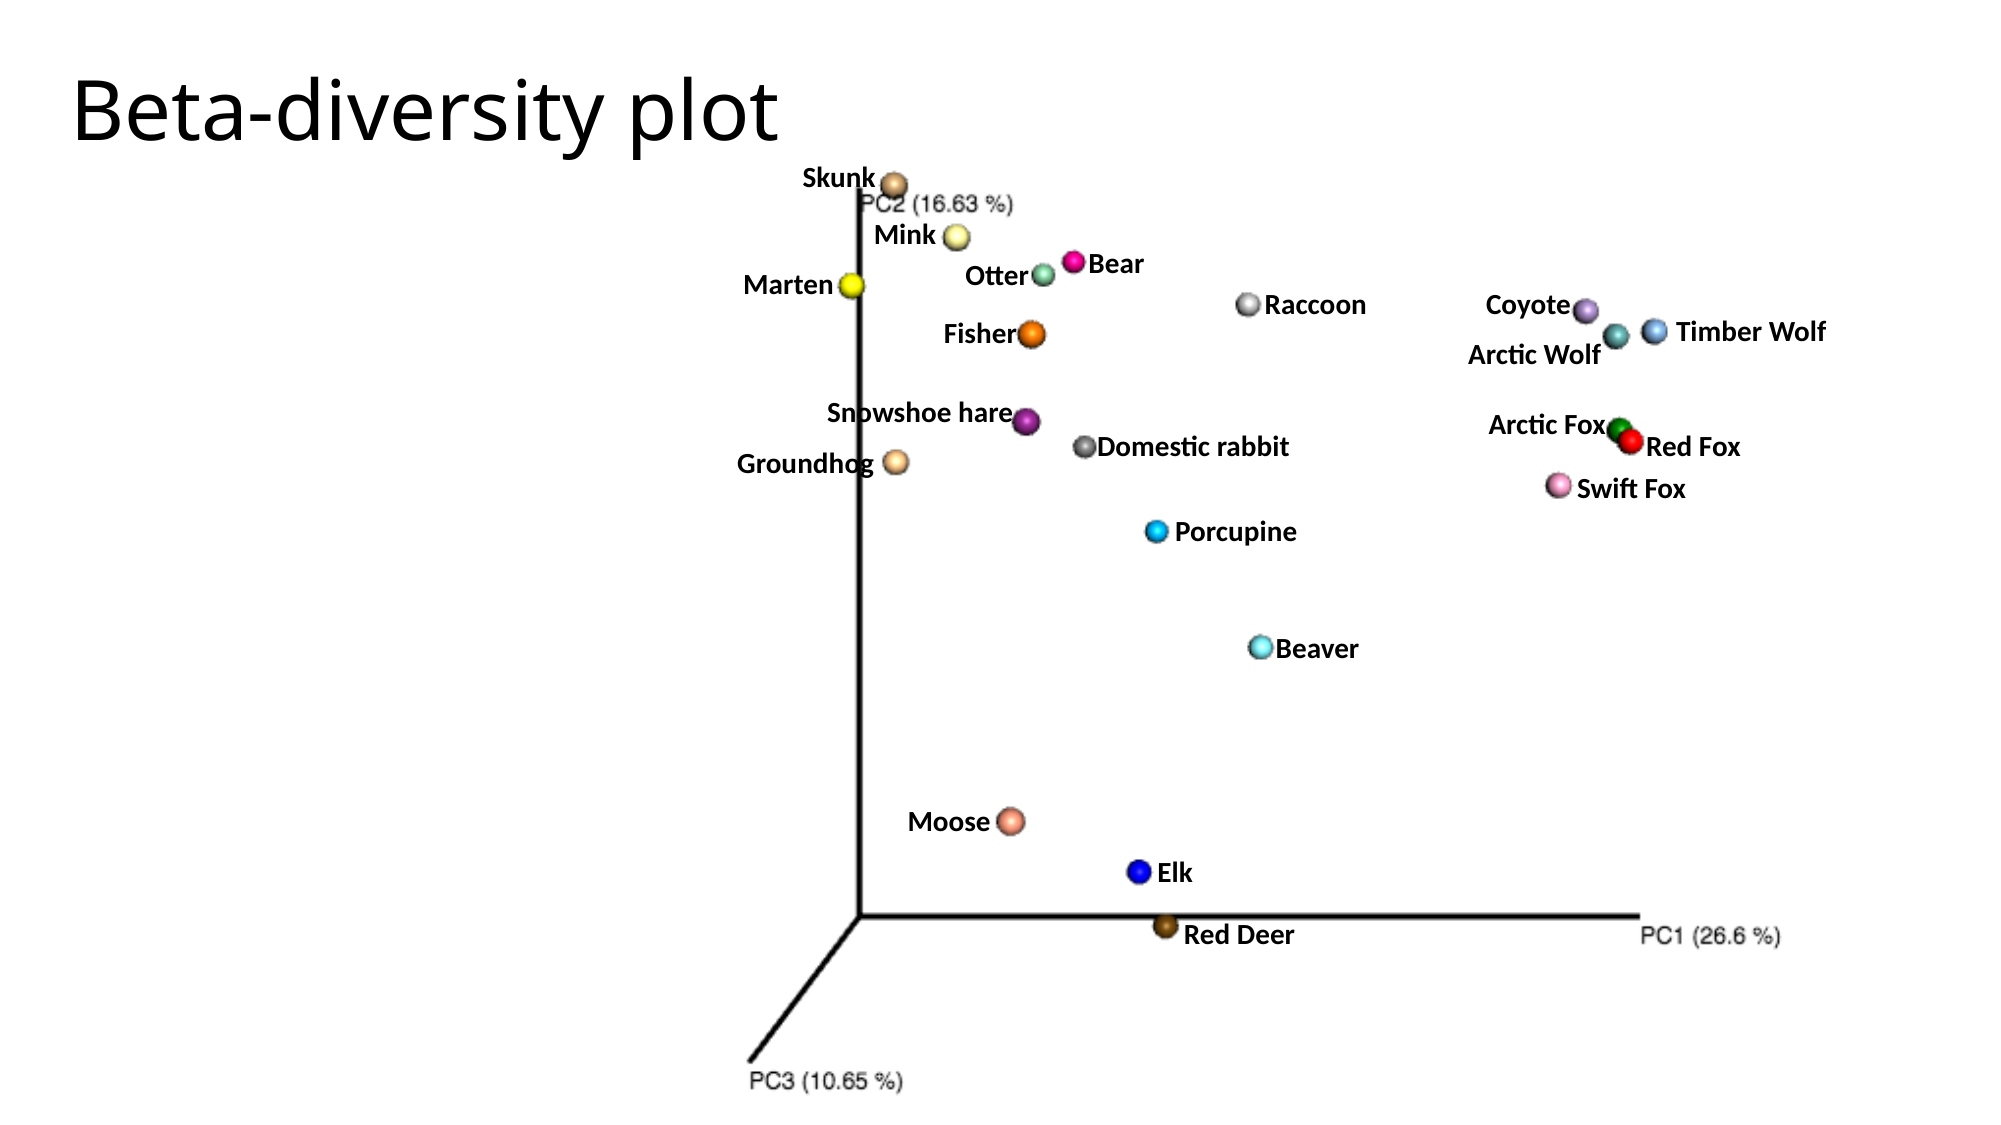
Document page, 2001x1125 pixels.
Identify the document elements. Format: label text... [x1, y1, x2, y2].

picture [665, 79, 1878, 1125]
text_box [722, 150, 1853, 959]
text_box Beta-diversity plot [55, 60, 1781, 279]
